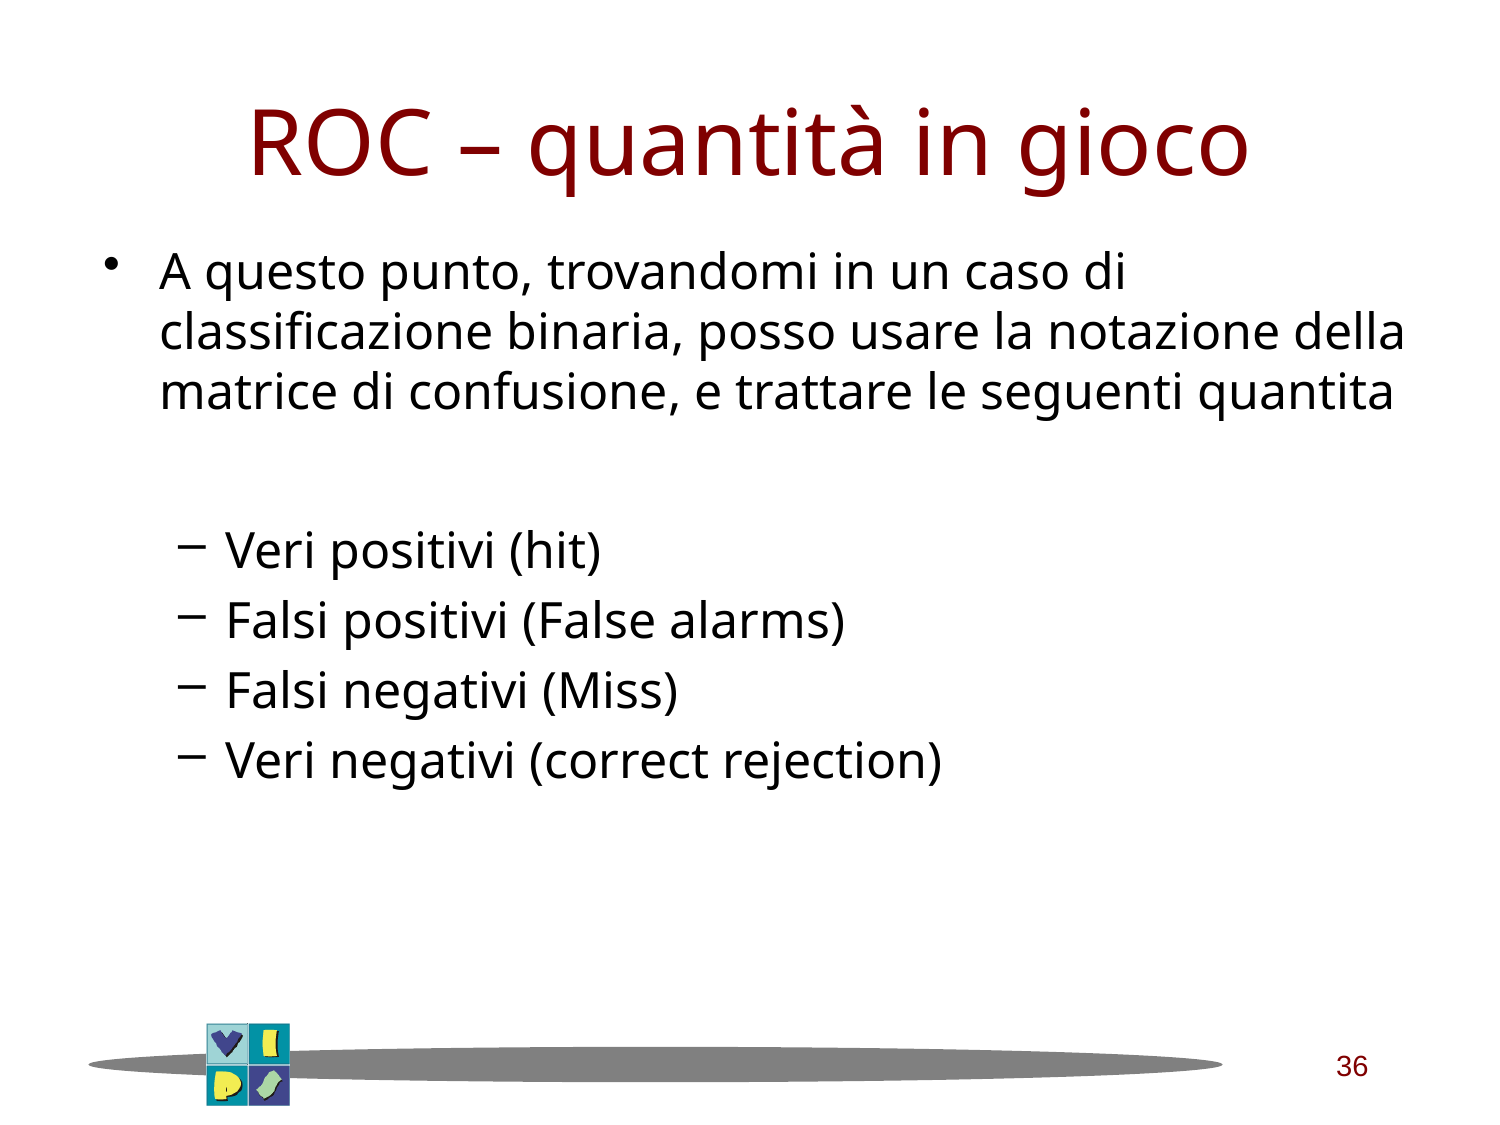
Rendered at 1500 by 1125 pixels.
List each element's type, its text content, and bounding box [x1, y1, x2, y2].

list A questo punto, trovandomi in un caso di classificazione binaria, posso usare la notazione della matrice di confusione, e trattare le seguenti quantita Veri positivi (hit) Falsi positivi (False alarms) Falsi negativi (Miss) Veri negativi (correct rejection) [88, 231, 1439, 975]
picture [206, 1023, 290, 1106]
slide_number 36 [1033, 1039, 1384, 1118]
title ROC – quantità in gioco [75, 45, 1425, 233]
